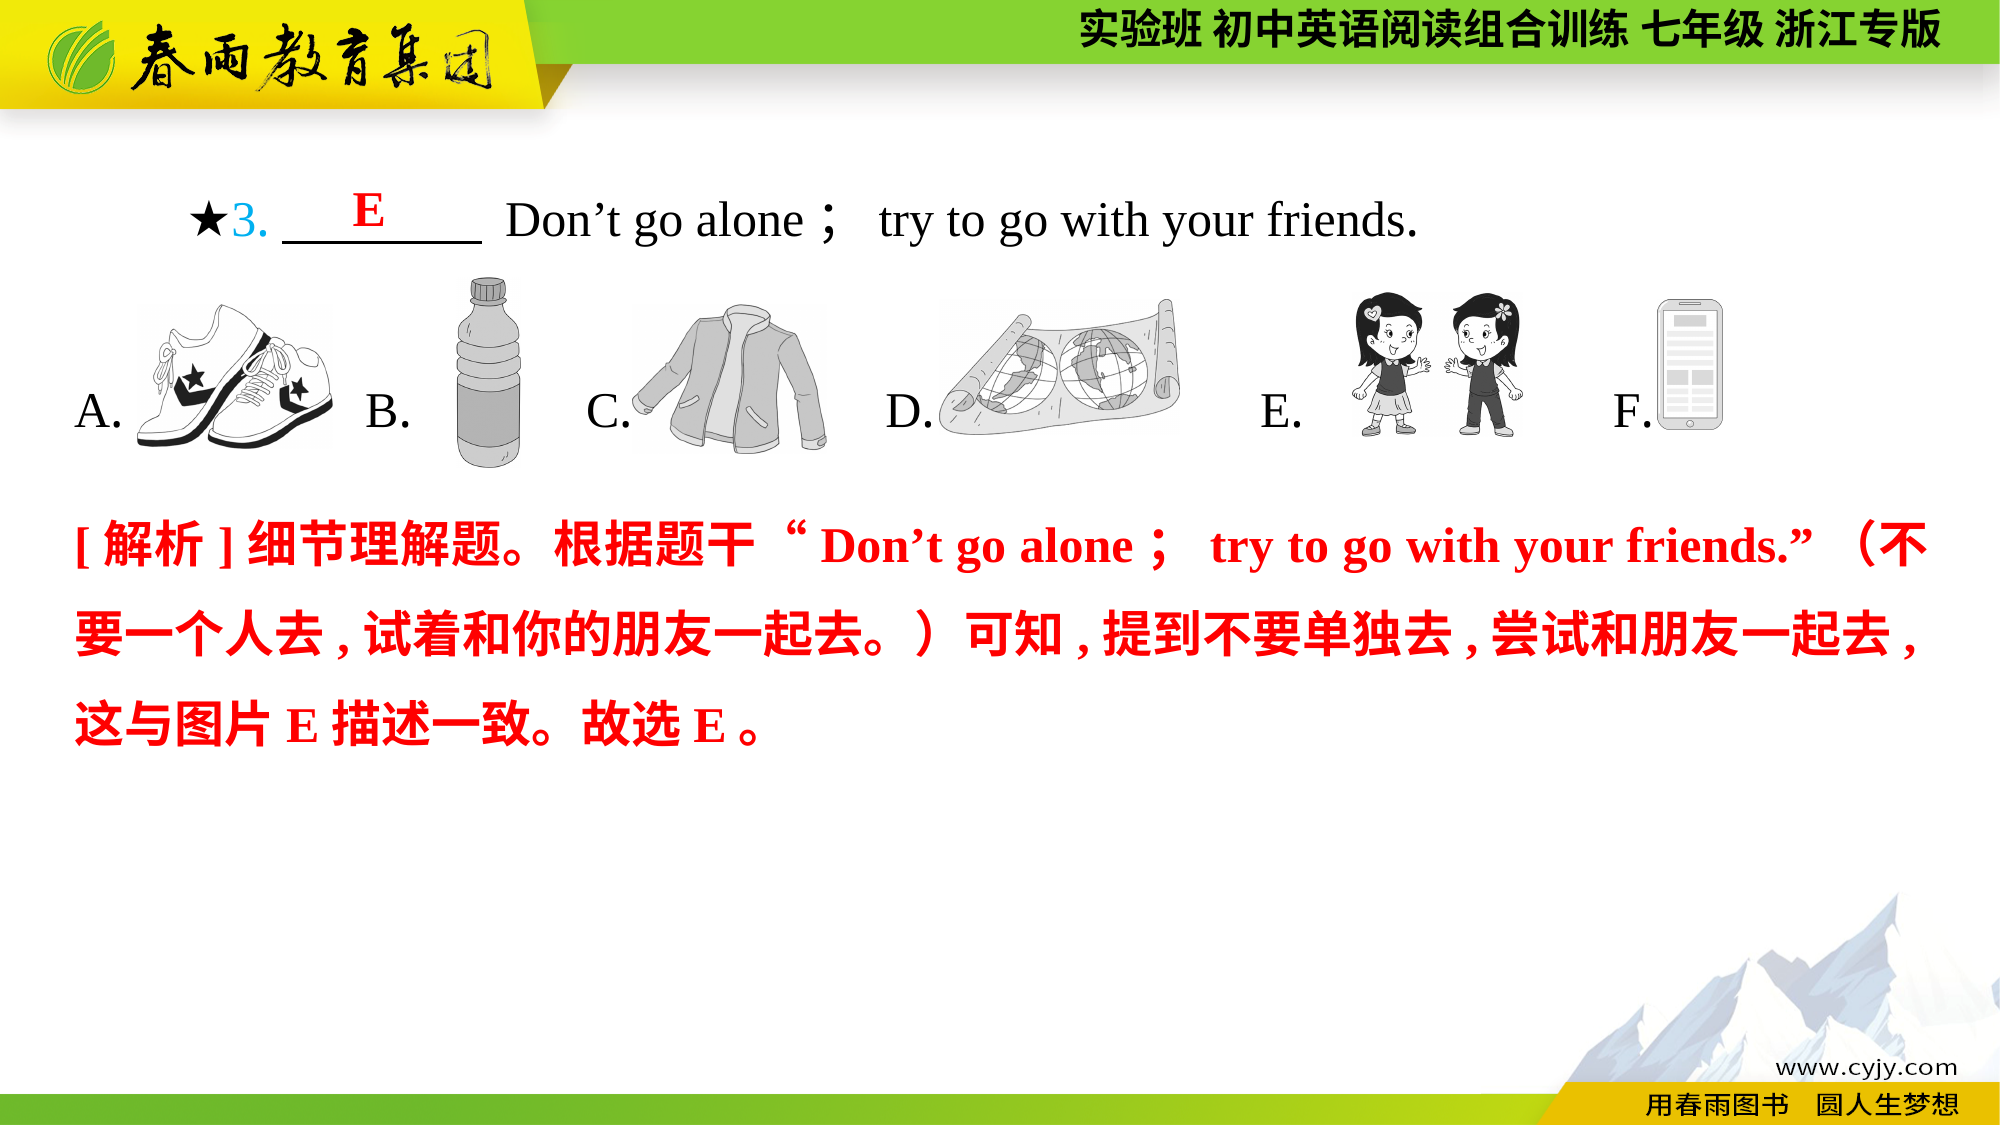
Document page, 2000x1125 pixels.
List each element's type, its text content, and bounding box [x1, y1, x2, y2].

text_box A. B. C. D. E. F. [1524, 339, 1944, 445]
text_box A. B. C. D. E. F. [59, 339, 132, 445]
picture [0, 0, 2000, 1125]
list ★3. Don’t go alone；try to go with your friends. [59, 149, 1944, 244]
text_box A. B. C. D. E. F. [830, 339, 1350, 445]
text_box [解析]细节理解题。根据题干“Don’t go alone；try to go with your friends.”（不要一个人去,试着和你的朋友一起去。）可知,提到不要单独去,尝试和朋友一起去,这与图片E描述一致。故选E。 [59, 475, 1944, 761]
text_box E [337, 169, 401, 244]
text_box A. B. C. D. E. F. [337, 339, 450, 445]
text_box A. B. C. D. E. F. [524, 339, 627, 445]
